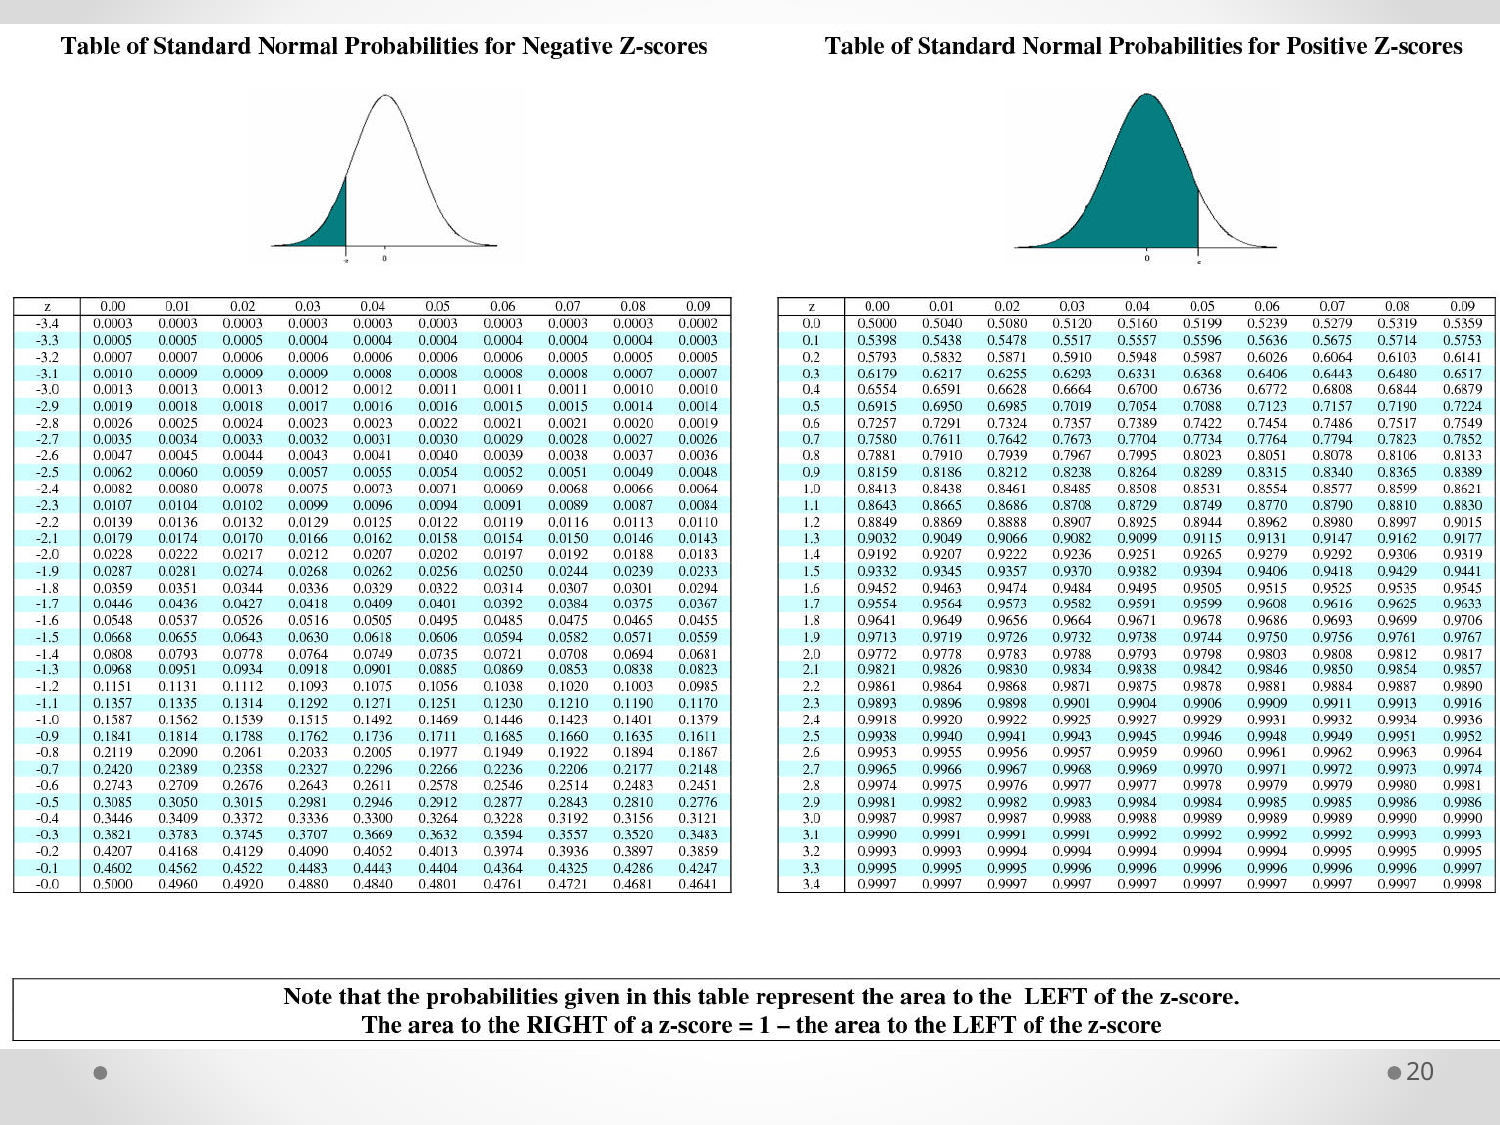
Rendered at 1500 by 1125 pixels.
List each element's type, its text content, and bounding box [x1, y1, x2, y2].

picture [0, 1, 1500, 1125]
slide_number 20 [1401, 1057, 1494, 1103]
